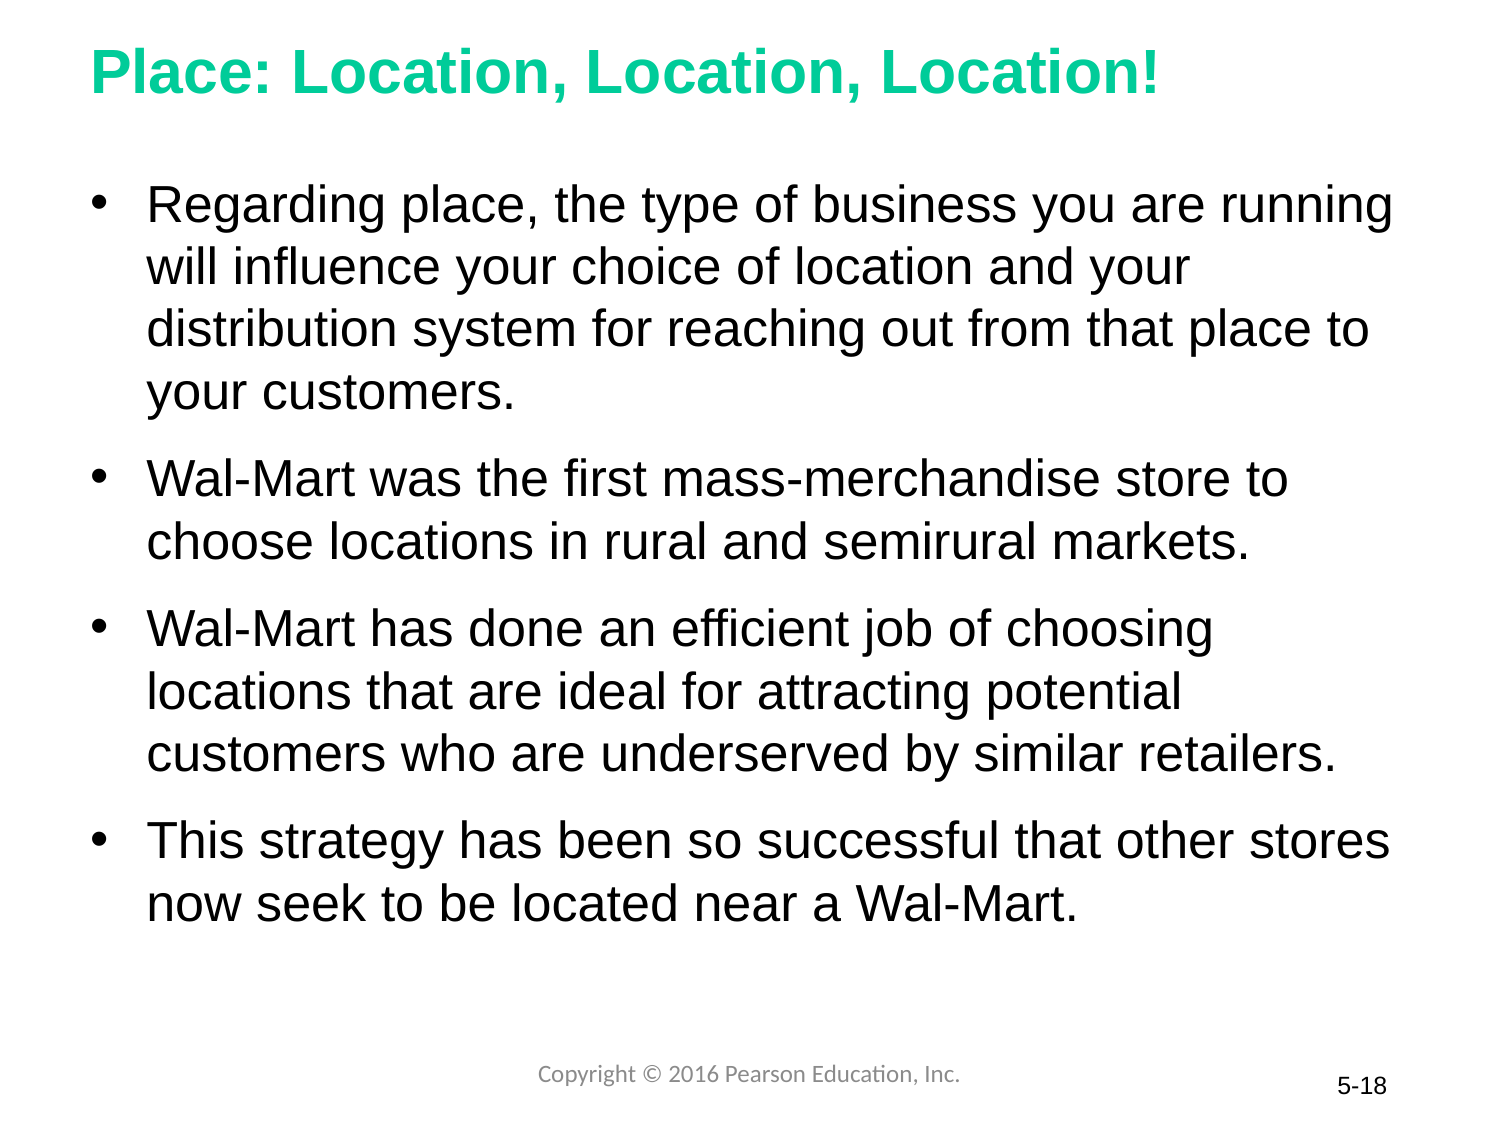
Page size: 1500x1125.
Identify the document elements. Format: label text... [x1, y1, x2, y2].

footer Copyright © 2016 Pearson Education, Inc. [512, 1042, 988, 1103]
list Regarding place, the type of business you are running will influence your choice of location and your distribution system for reaching out from that place to your customers. Wal-Mart was the first mass-merchandise store to choose locations in rural and semirural markets. Wal-Mart has done an efficient job of choosing locations that are ideal for attracting potential customers who are underserved by similar retailers. This strategy has been so successful that other stores now seek to be located near a Wal-Mart. [75, 162, 1425, 1038]
title Place: Location, Location, Location! [75, 0, 1425, 162]
